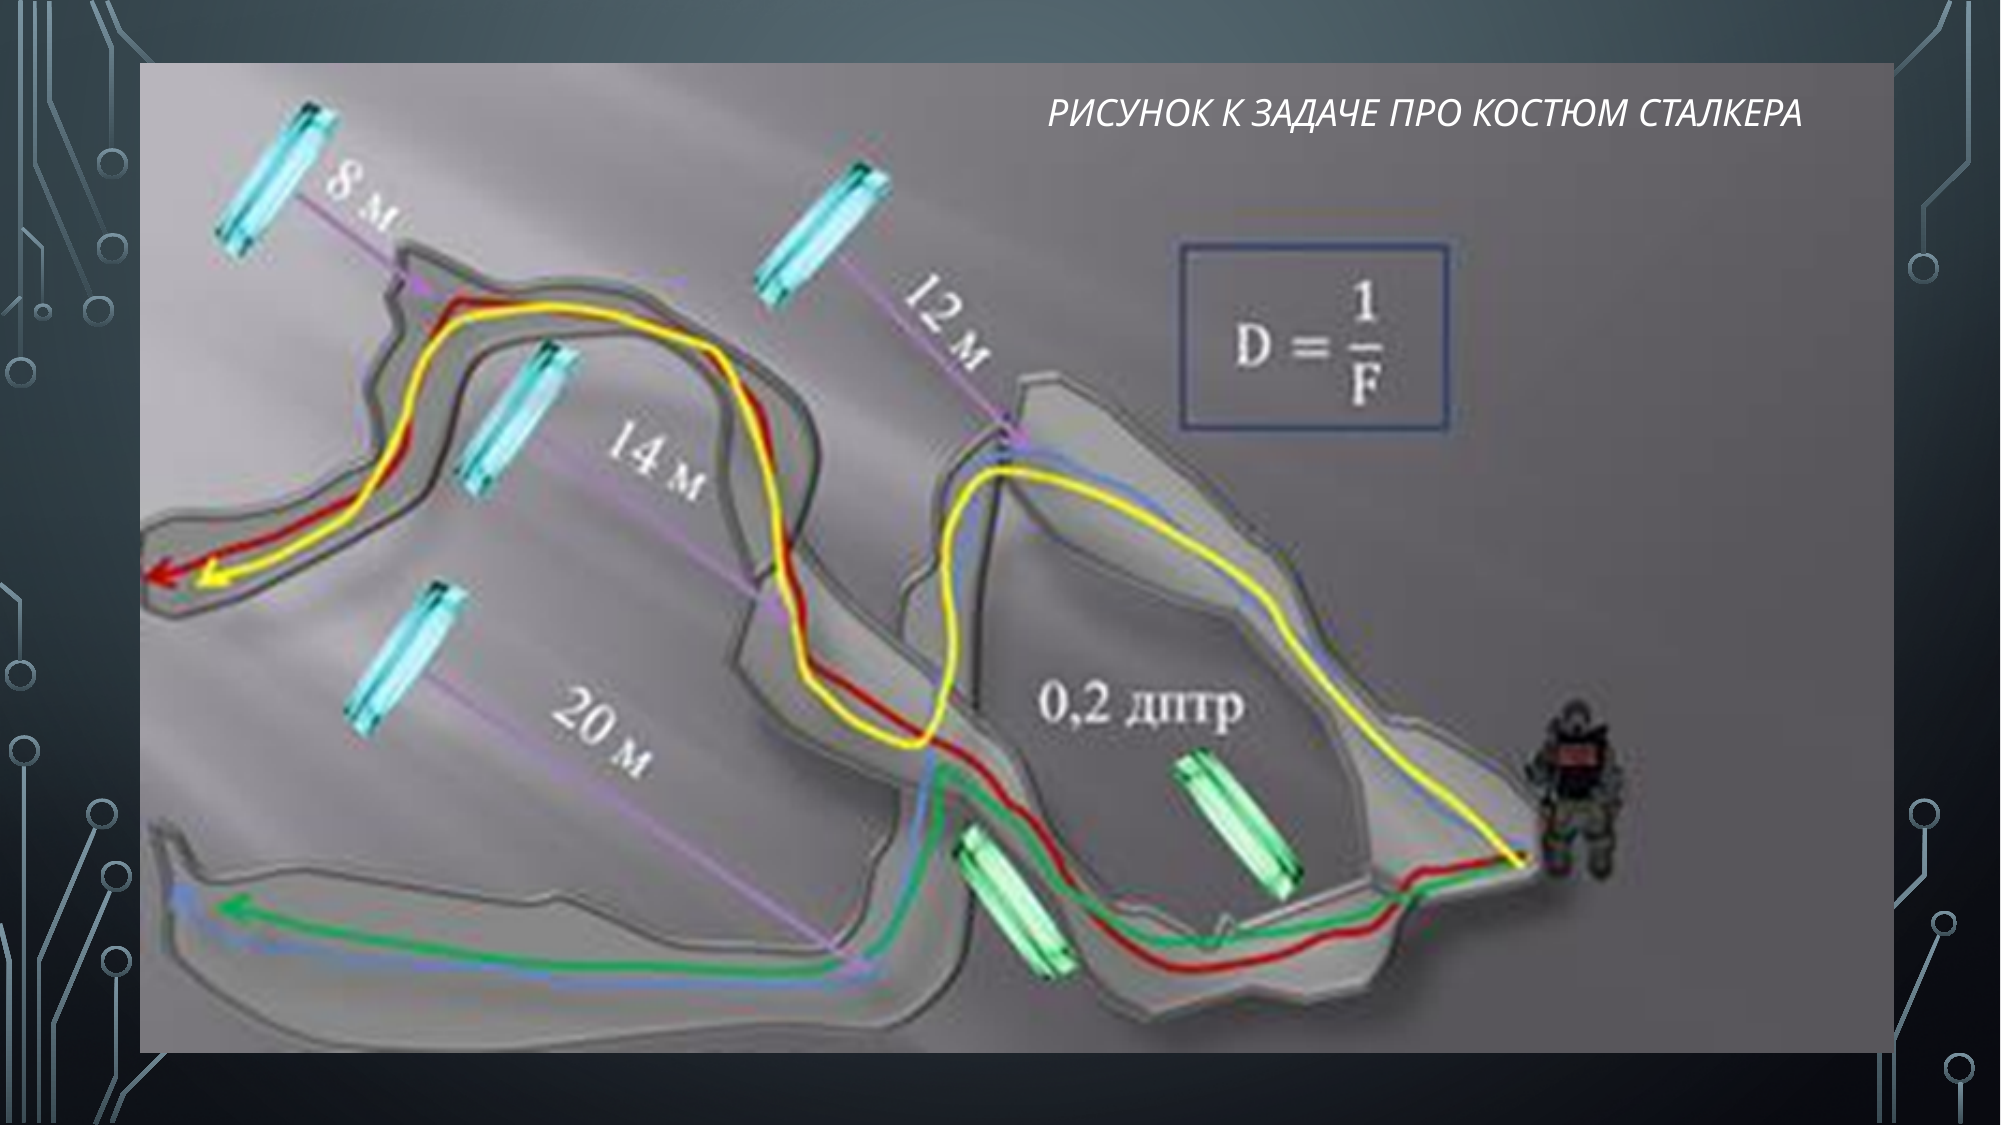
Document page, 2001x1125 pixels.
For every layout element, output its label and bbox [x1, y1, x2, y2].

picture [140, 63, 1895, 1053]
